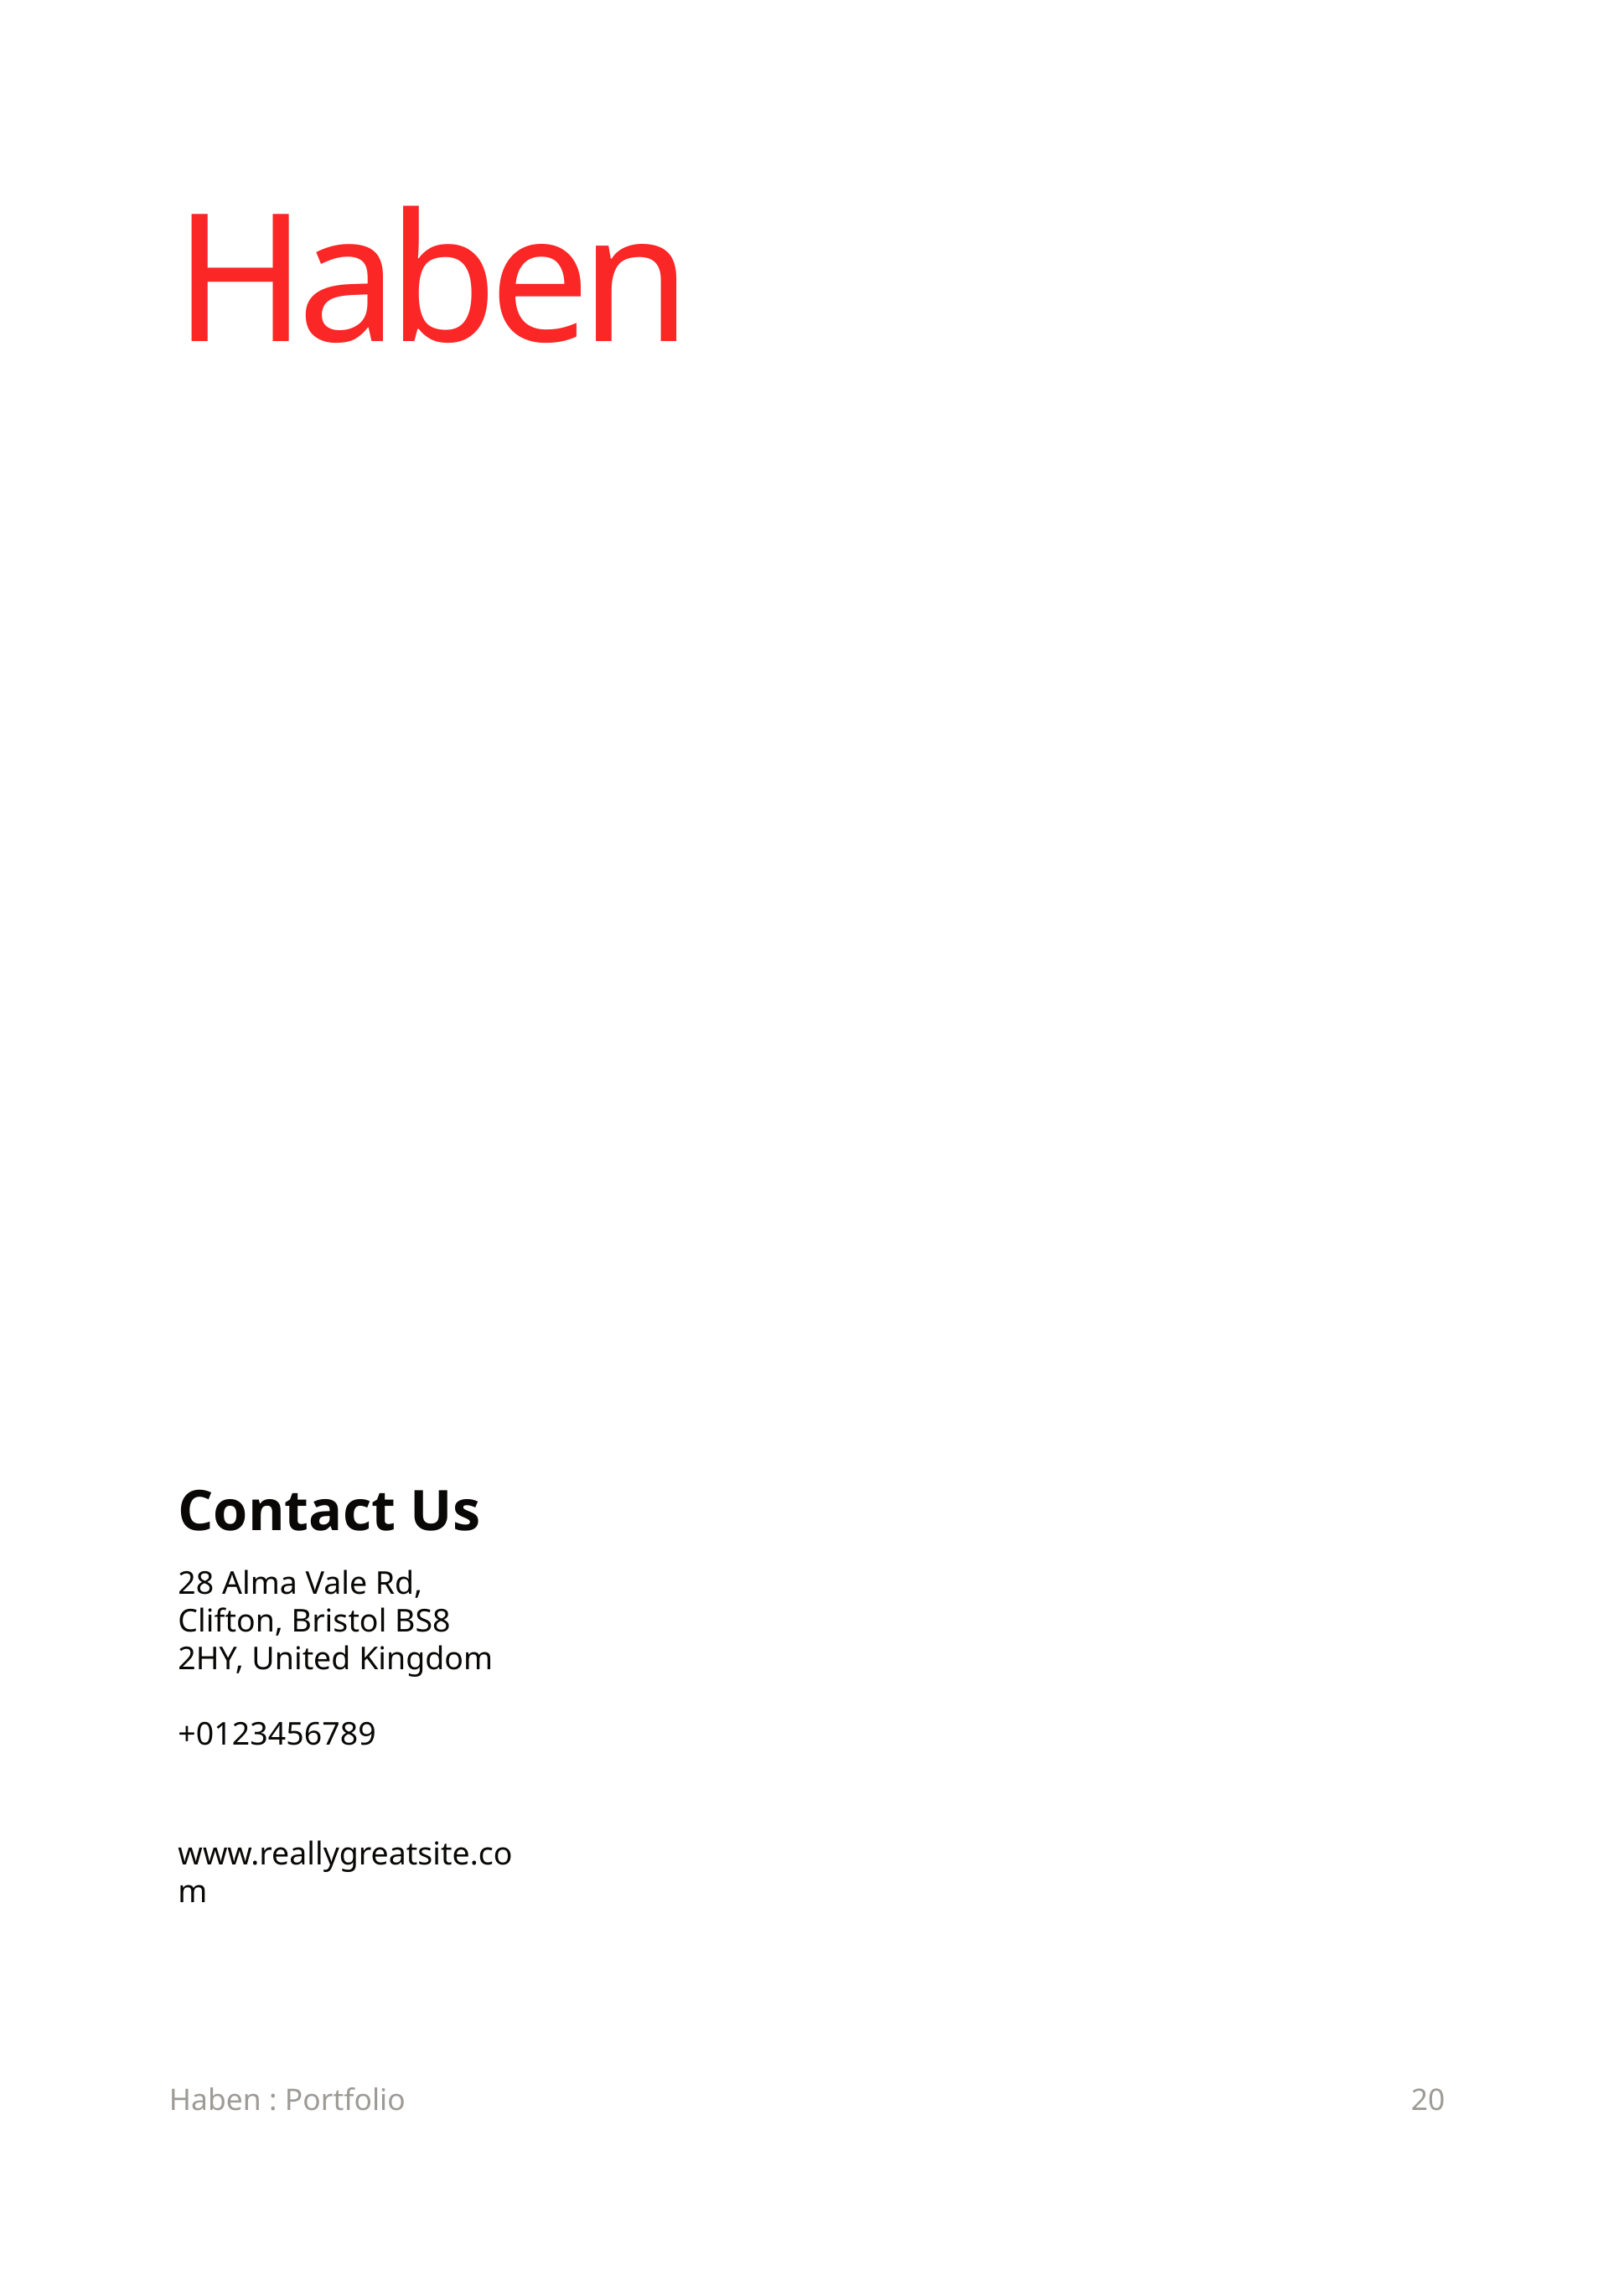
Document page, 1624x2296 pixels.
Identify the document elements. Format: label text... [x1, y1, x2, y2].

text_box www.reallygreatsite.com [174, 1830, 523, 1913]
text_box Haben : Portfolio [165, 2077, 410, 2120]
text_box 20 [1408, 2077, 1449, 2120]
text_box Contact Us [174, 1471, 504, 1545]
text_box 28 Alma Vale Rd, Clifton, Bristol BS8 2HY, United Kingdom +0123456789 [174, 1559, 504, 1756]
text_box Haben [171, 218, 721, 375]
